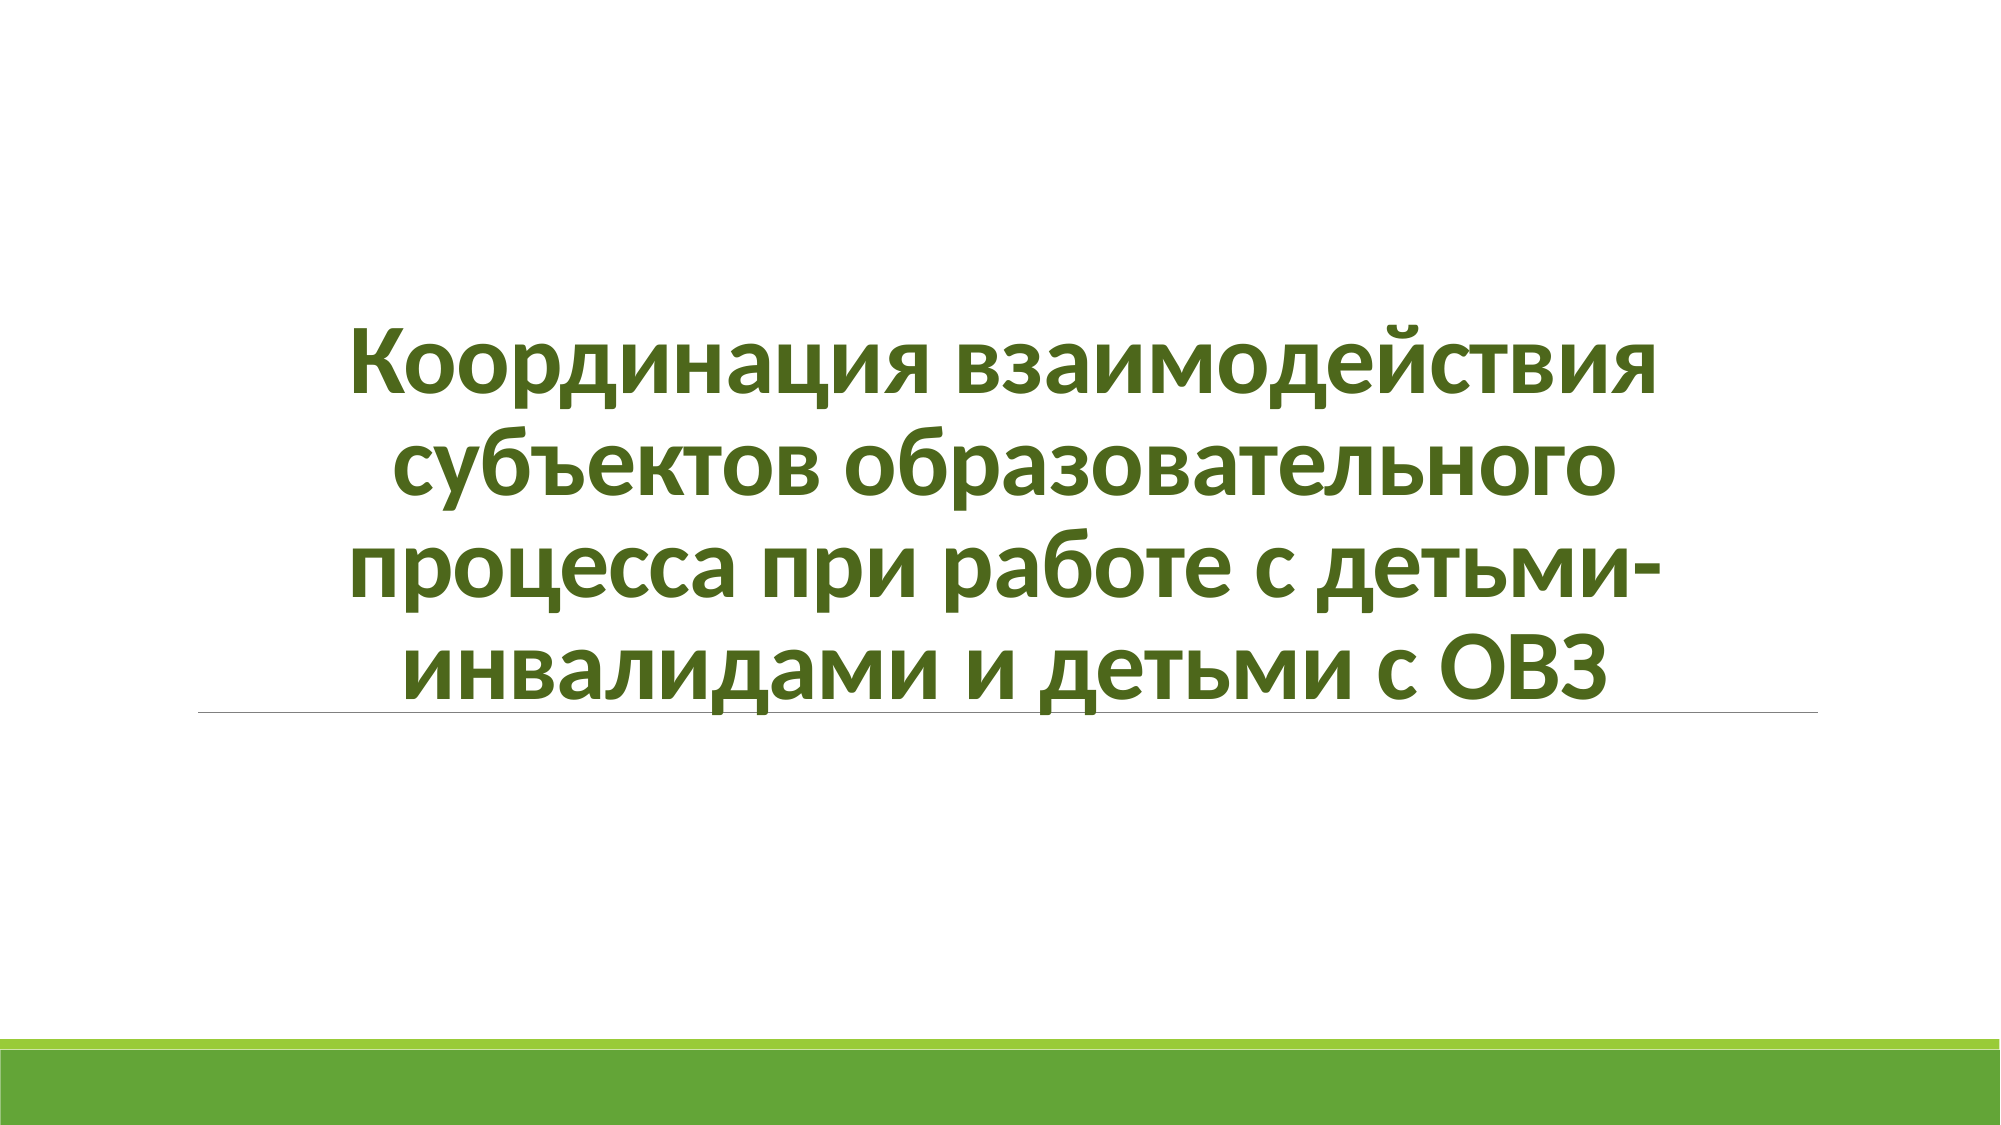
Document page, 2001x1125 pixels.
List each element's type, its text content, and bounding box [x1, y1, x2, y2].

title Координация взаимодействия субъектов образовательного процесса при работе с детьми-инвалидами и детьми с ОВЗ [179, 124, 1830, 728]
